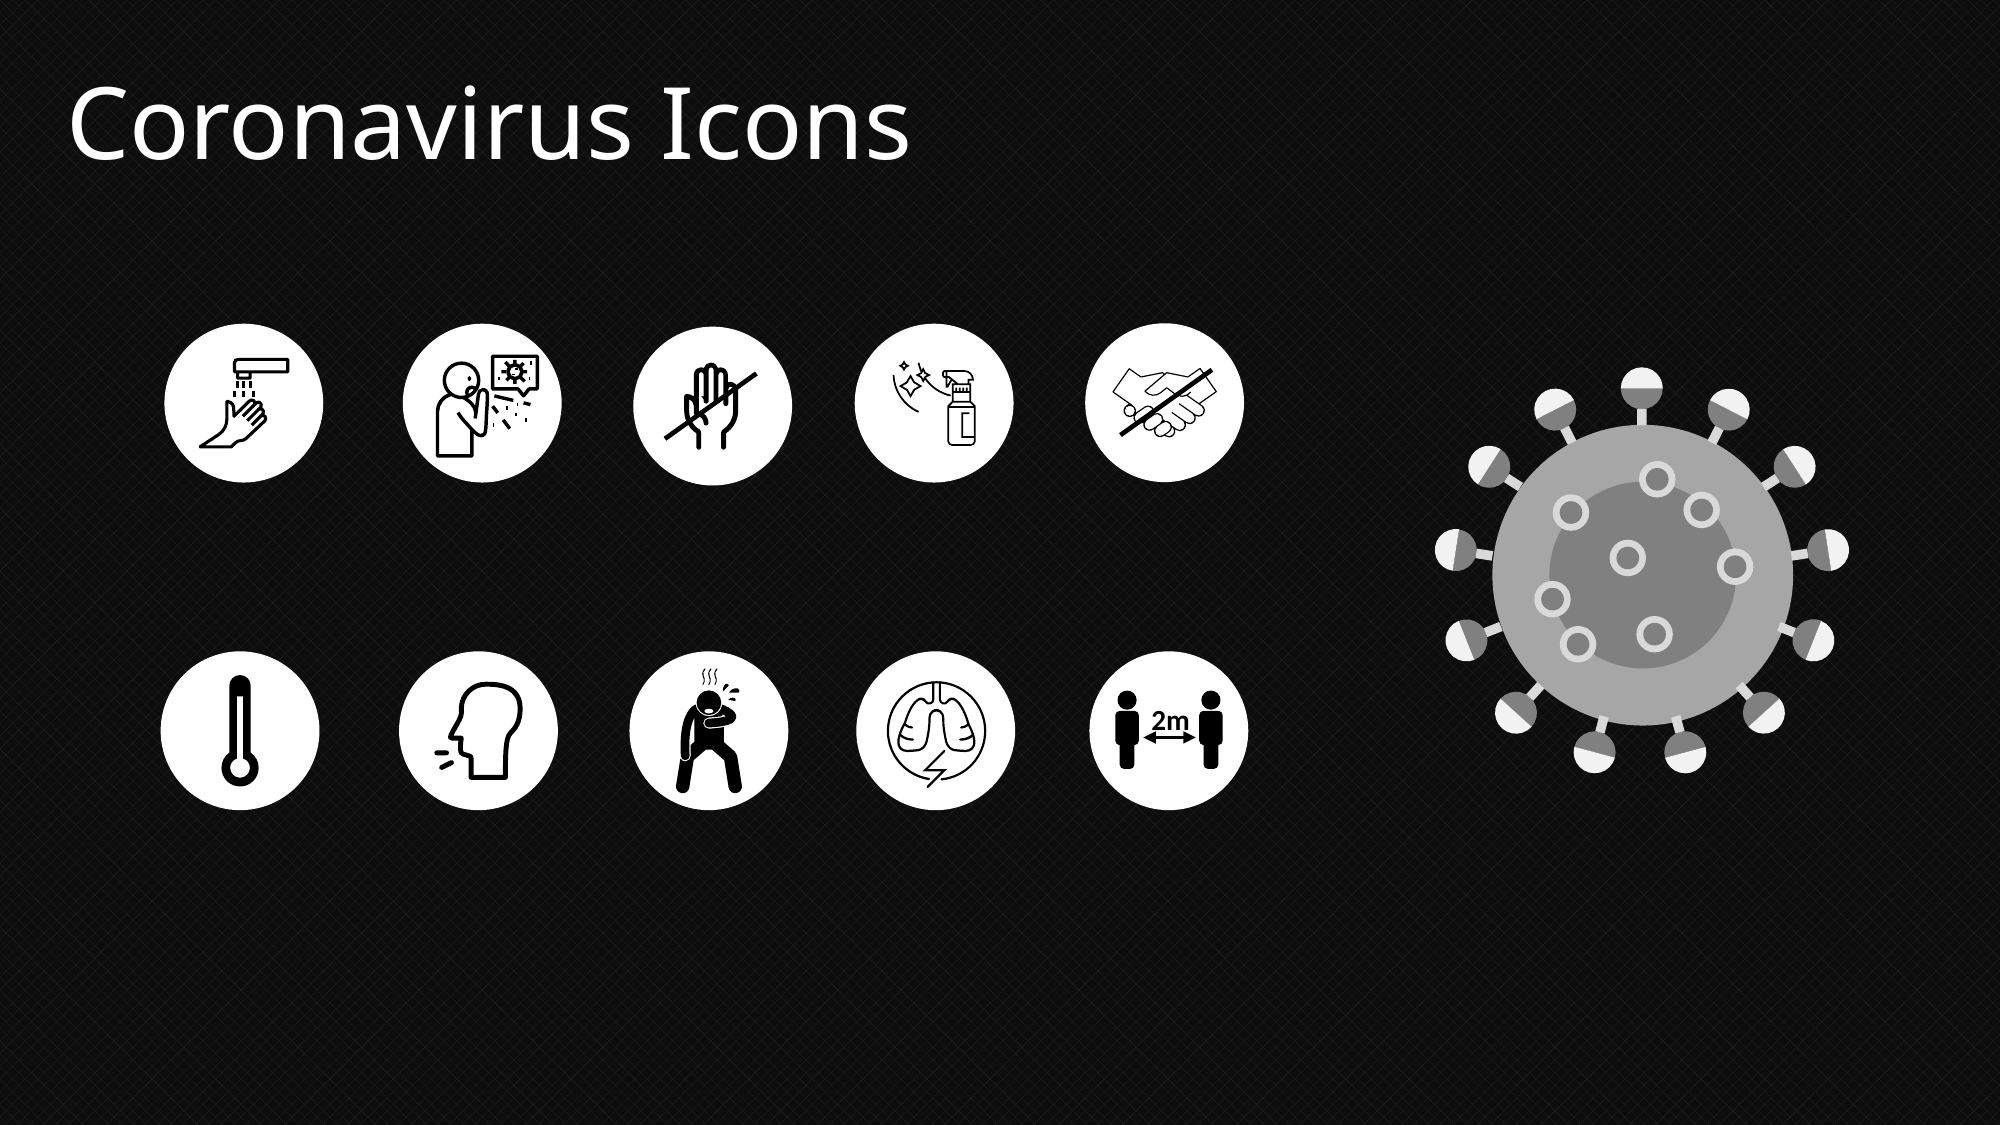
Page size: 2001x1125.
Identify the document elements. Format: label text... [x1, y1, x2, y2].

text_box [1084, 323, 1245, 483]
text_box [160, 651, 320, 811]
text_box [629, 651, 789, 811]
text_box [632, 326, 793, 486]
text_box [1089, 651, 1249, 811]
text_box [1434, 366, 1850, 774]
text_box Coronavirus Icons [51, 52, 1009, 188]
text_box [856, 651, 1016, 811]
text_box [164, 323, 324, 483]
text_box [398, 651, 559, 811]
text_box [854, 323, 1014, 483]
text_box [402, 323, 562, 483]
